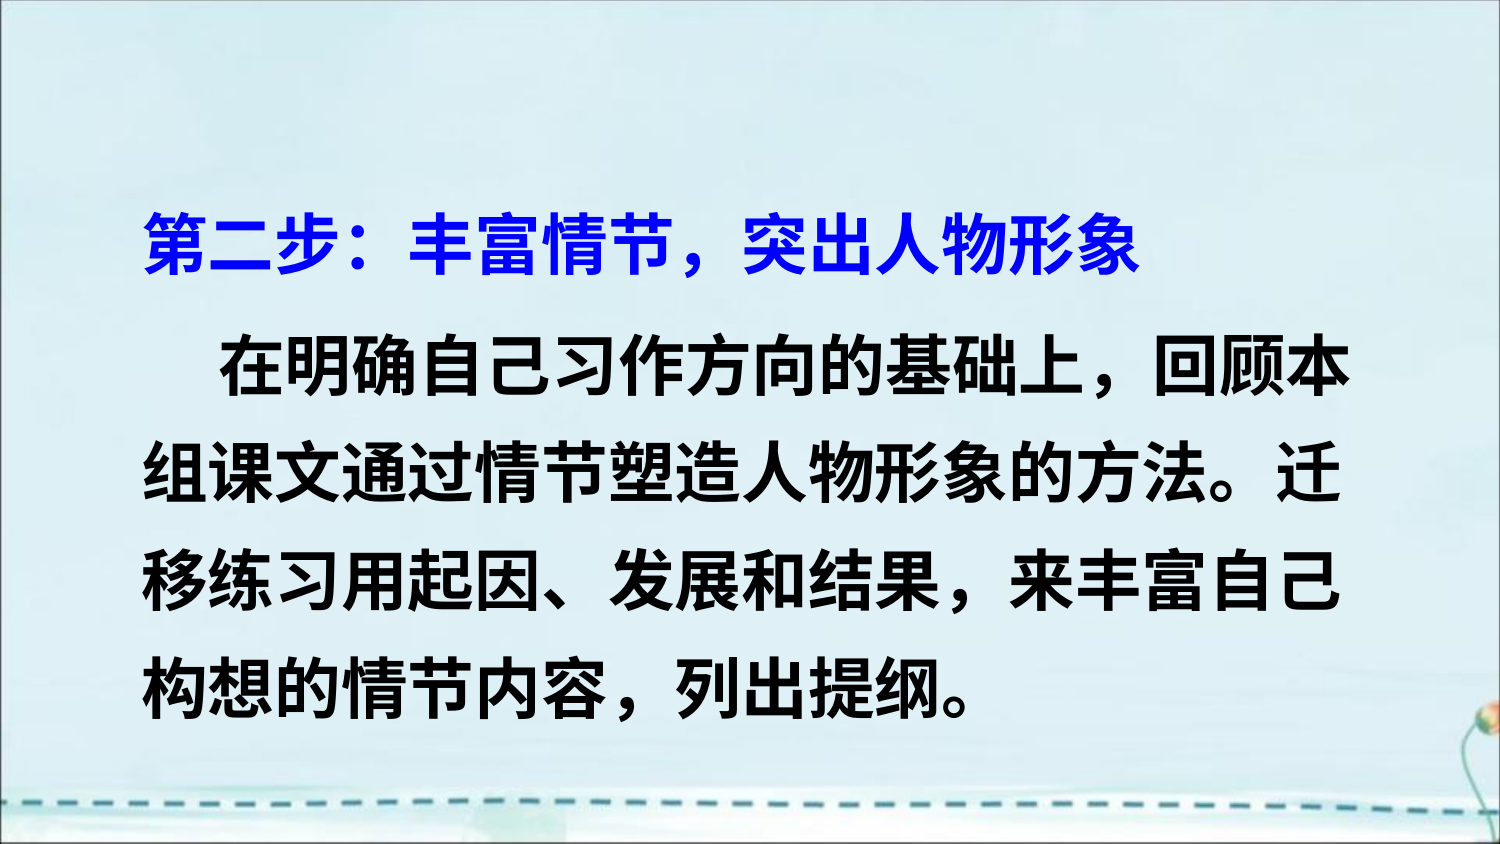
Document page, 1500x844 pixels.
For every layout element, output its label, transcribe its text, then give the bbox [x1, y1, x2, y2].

picture [0, 0, 1500, 844]
text_box 第二步：丰富情节，突出人物形象 [126, 167, 1374, 287]
text_box 在明确自己习作方向的基础上，回顾本组课文通过情节塑造人物形象的方法。迁移练习用起因、发展和结果，来丰富自己构想的情节内容，列出提纲。 [126, 287, 1374, 735]
